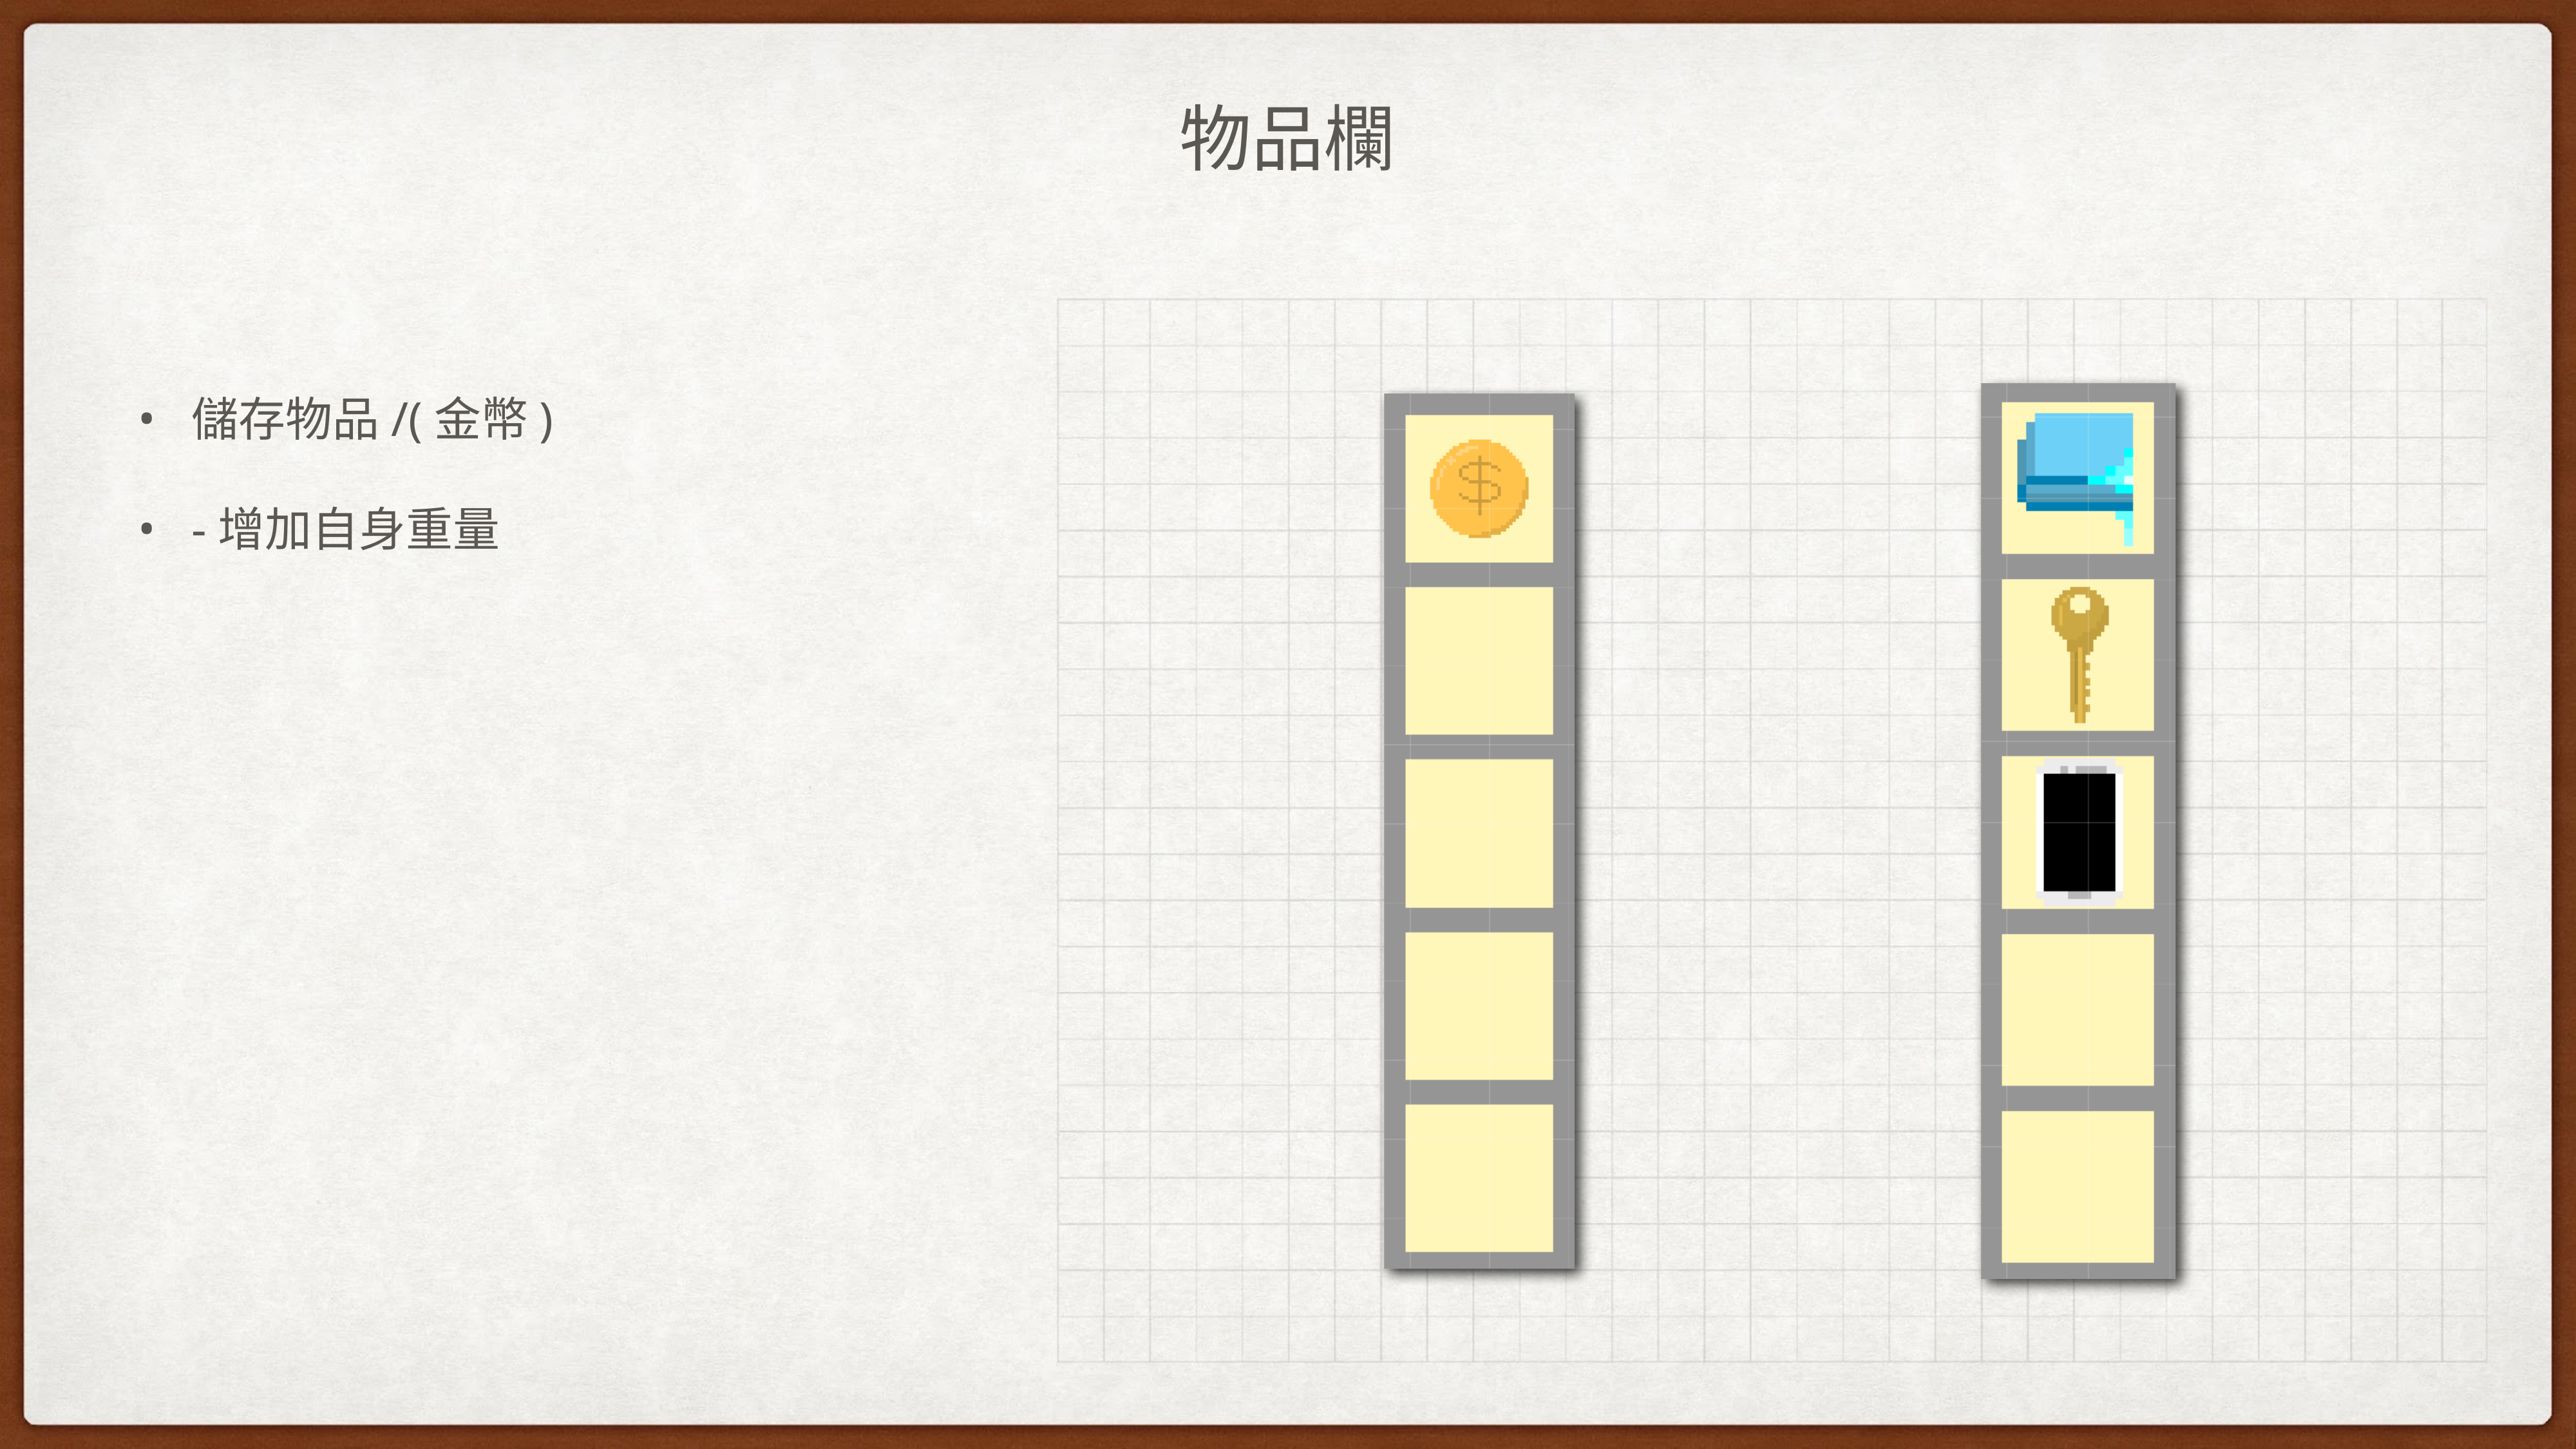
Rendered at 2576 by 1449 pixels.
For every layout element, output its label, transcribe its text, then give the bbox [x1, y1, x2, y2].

title 物品欄 [133, 87, 2443, 199]
picture [0, 0, 2576, 1449]
list 儲存物品/(金幣) -增加自身重量 [133, 383, 1019, 1279]
